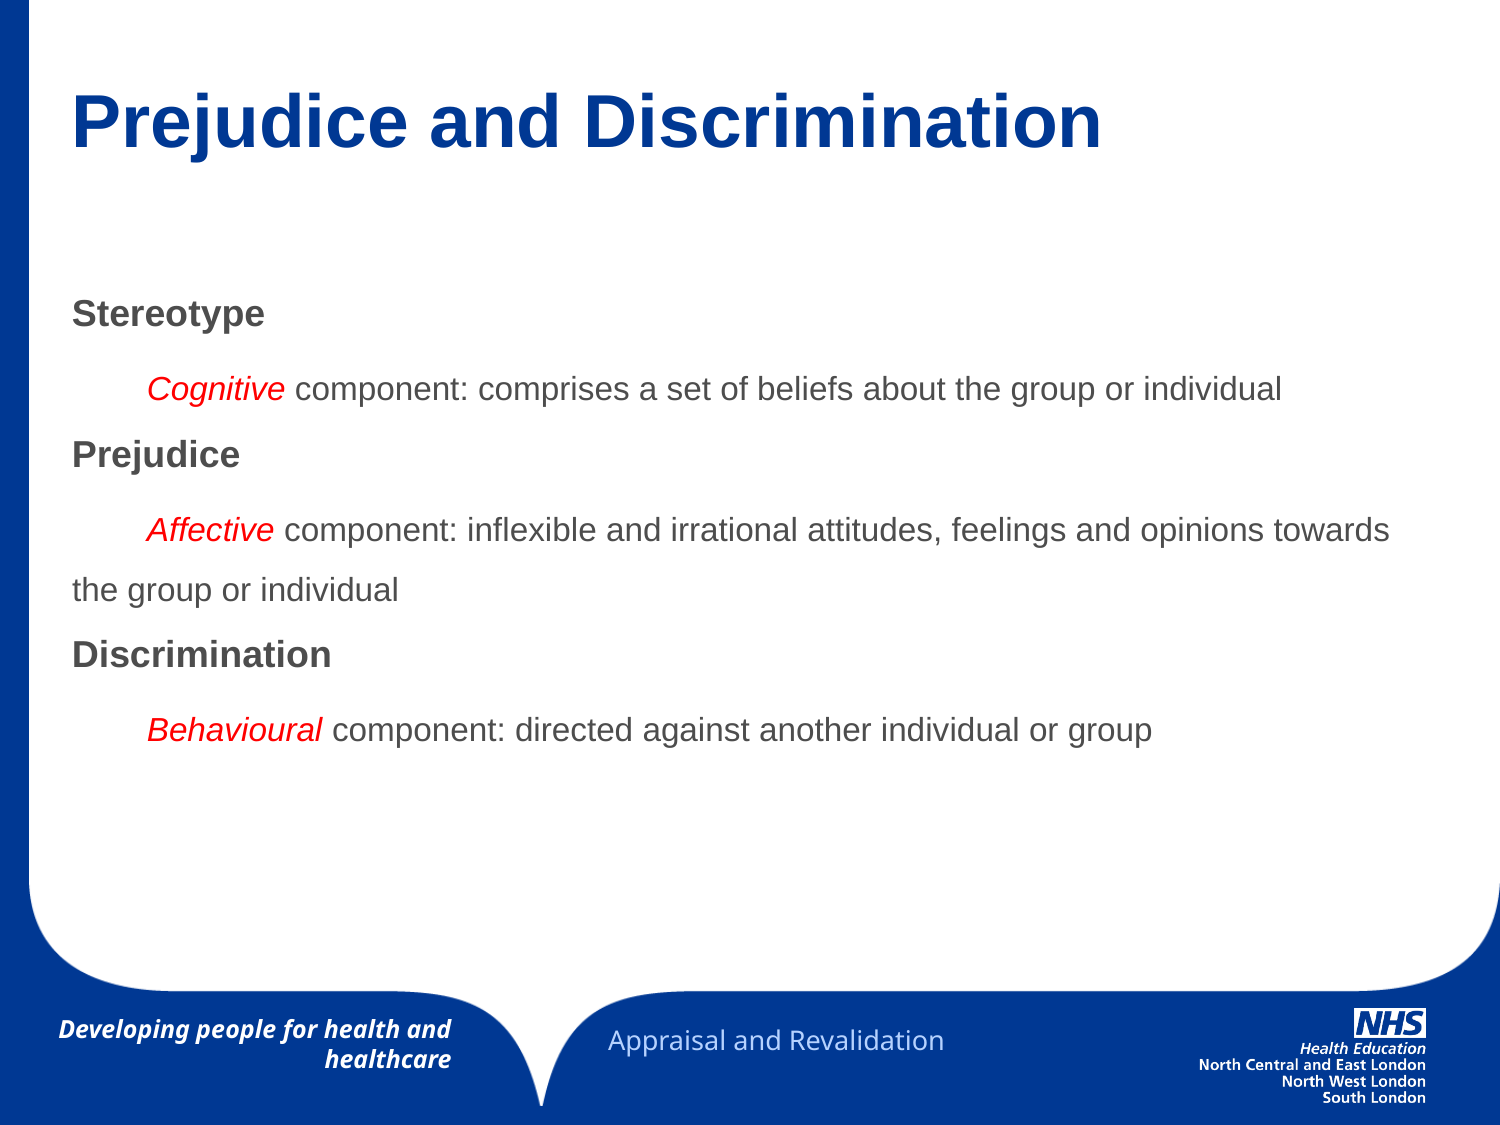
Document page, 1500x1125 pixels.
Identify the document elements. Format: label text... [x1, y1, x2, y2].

list Stereotype Cognitive component: comprises a set of beliefs about the group or individual Prejudice Affective component: inflexible and irrational attitudes, feelings and opinions towards the group or individual Discrimination Behavioural component: directed against another individual or group [71, 266, 1430, 953]
picture [29, 0, 1500, 1106]
title Prejudice and Discrimination [71, 89, 1430, 229]
